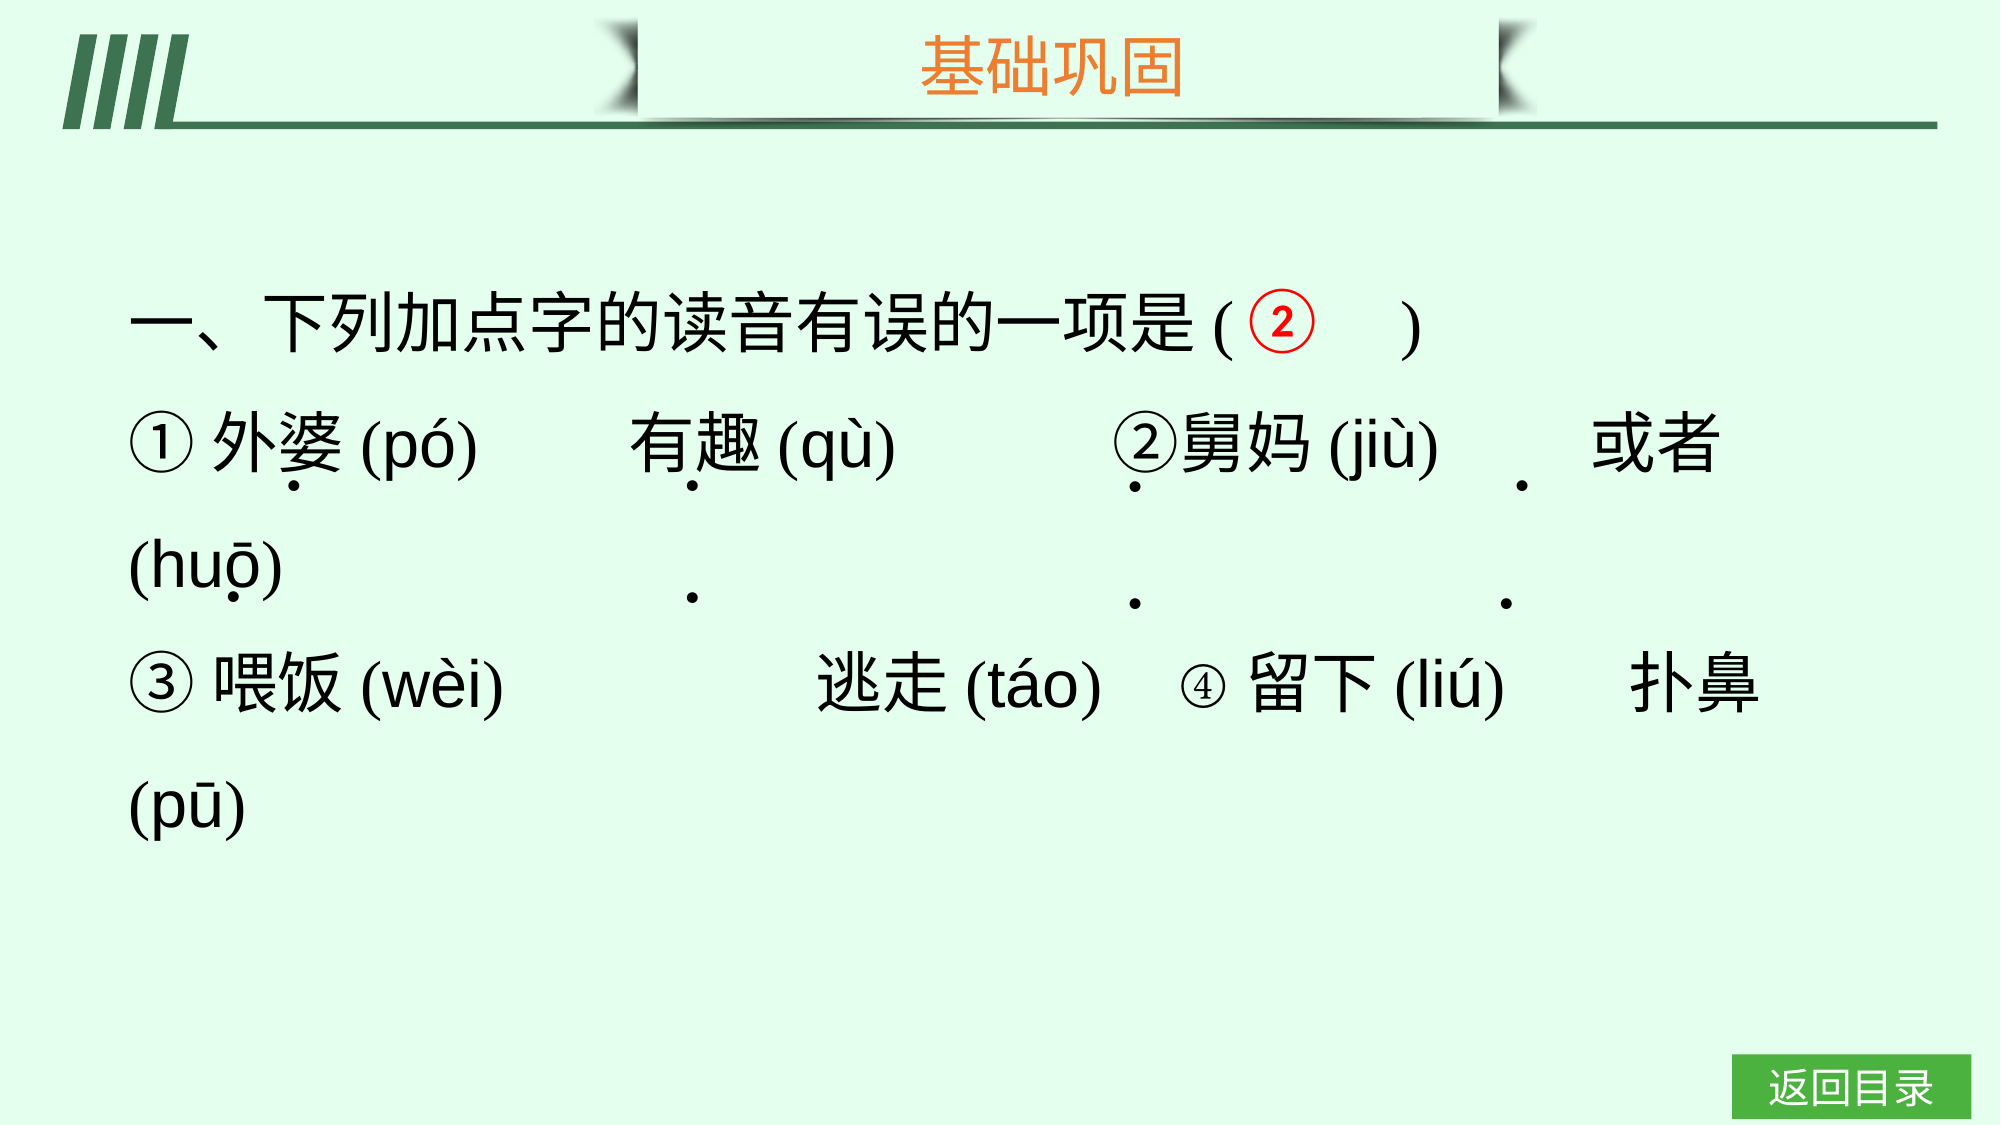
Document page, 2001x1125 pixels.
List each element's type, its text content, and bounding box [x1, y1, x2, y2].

text_box 一、下列加点字的读音有误的一项是( ) ①外婆(pó) 有趣(qù) ②舅妈(jiù) 或者(huō) ③喂饭(wèi) 逃走(táo) ④留下(liú) 扑鼻(pū) [113, 233, 1887, 849]
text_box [62, 34, 1938, 130]
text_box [594, 16, 1537, 127]
text_box ② [1223, 252, 1342, 363]
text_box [210, 436, 1548, 641]
